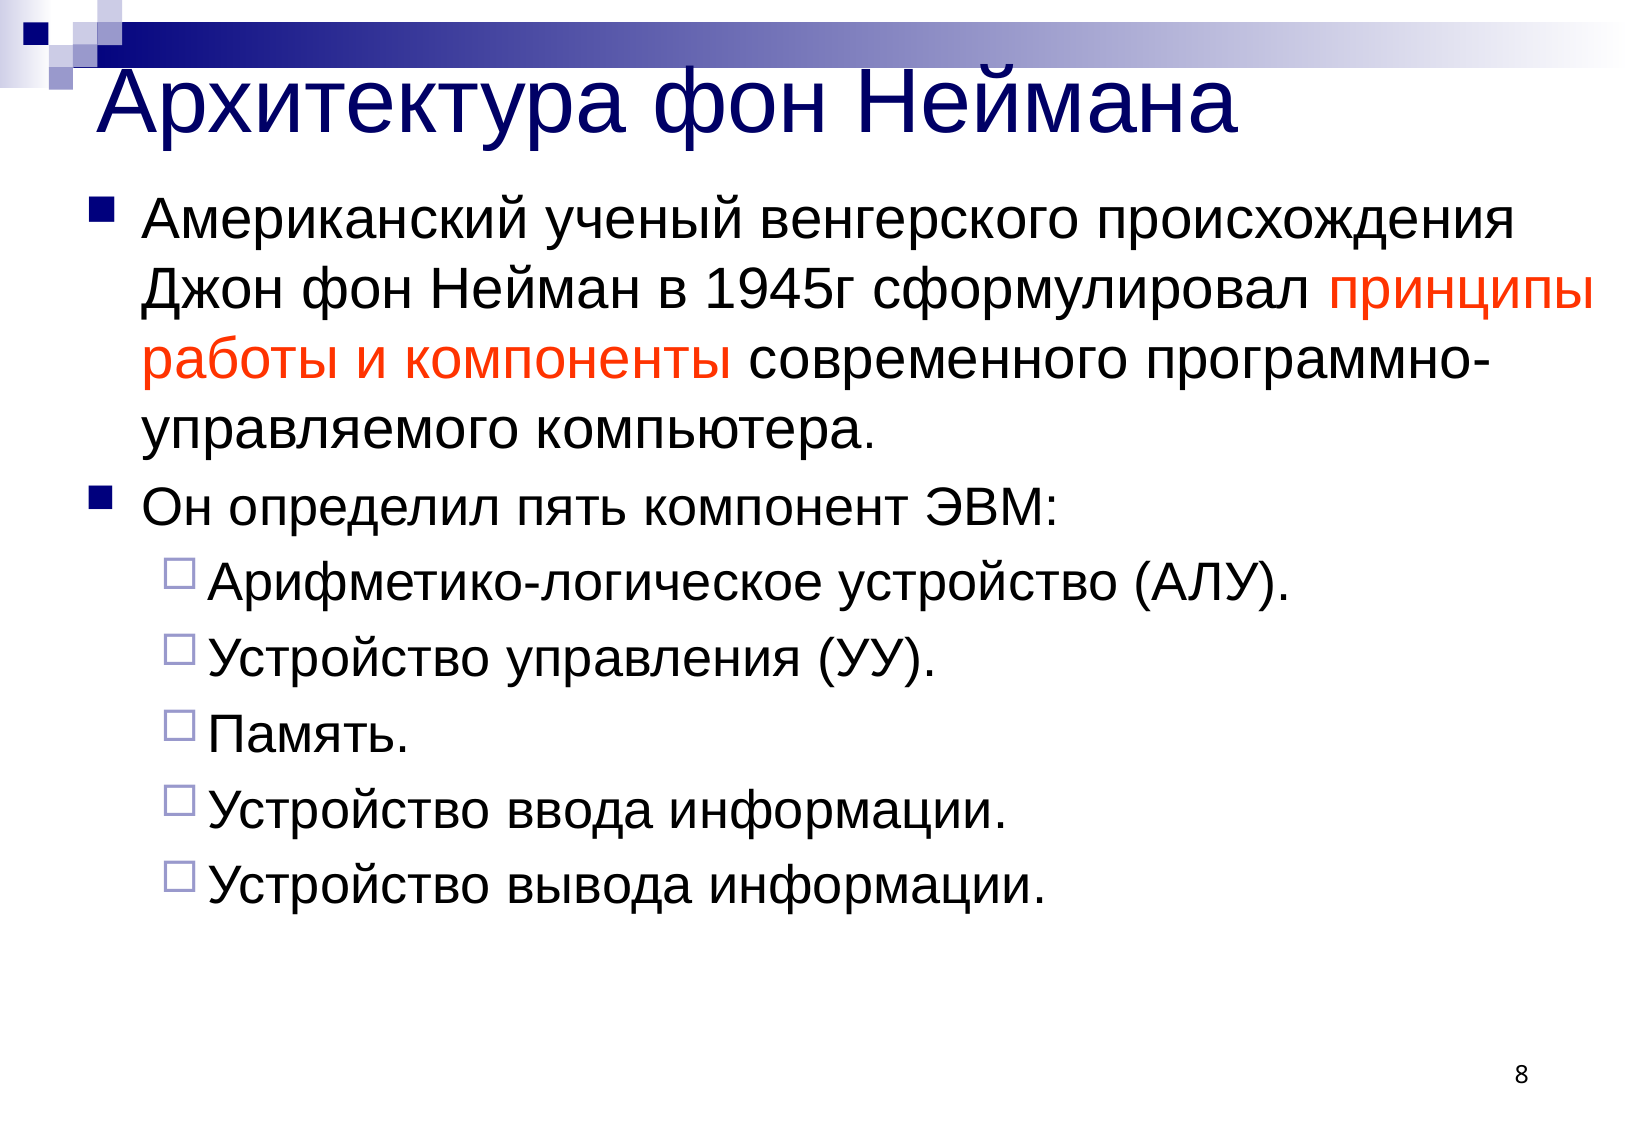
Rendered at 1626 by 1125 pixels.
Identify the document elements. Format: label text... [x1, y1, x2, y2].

title Архитектура фон Неймана [81, 19, 1544, 172]
slide_number 8 [1164, 1035, 1544, 1100]
list Американский ученый венгерского происхождения Джон фон Нейман в 1945г сформулировал принципы работы и компоненты современного программно-управляемого компьютера. Он определил пять компонент ЭВМ: Арифметико-логическое устройство (АЛУ). Устройство управления (УУ). Память. Устройство ввода информации. Устройство вывода информации. [70, 172, 1625, 1035]
